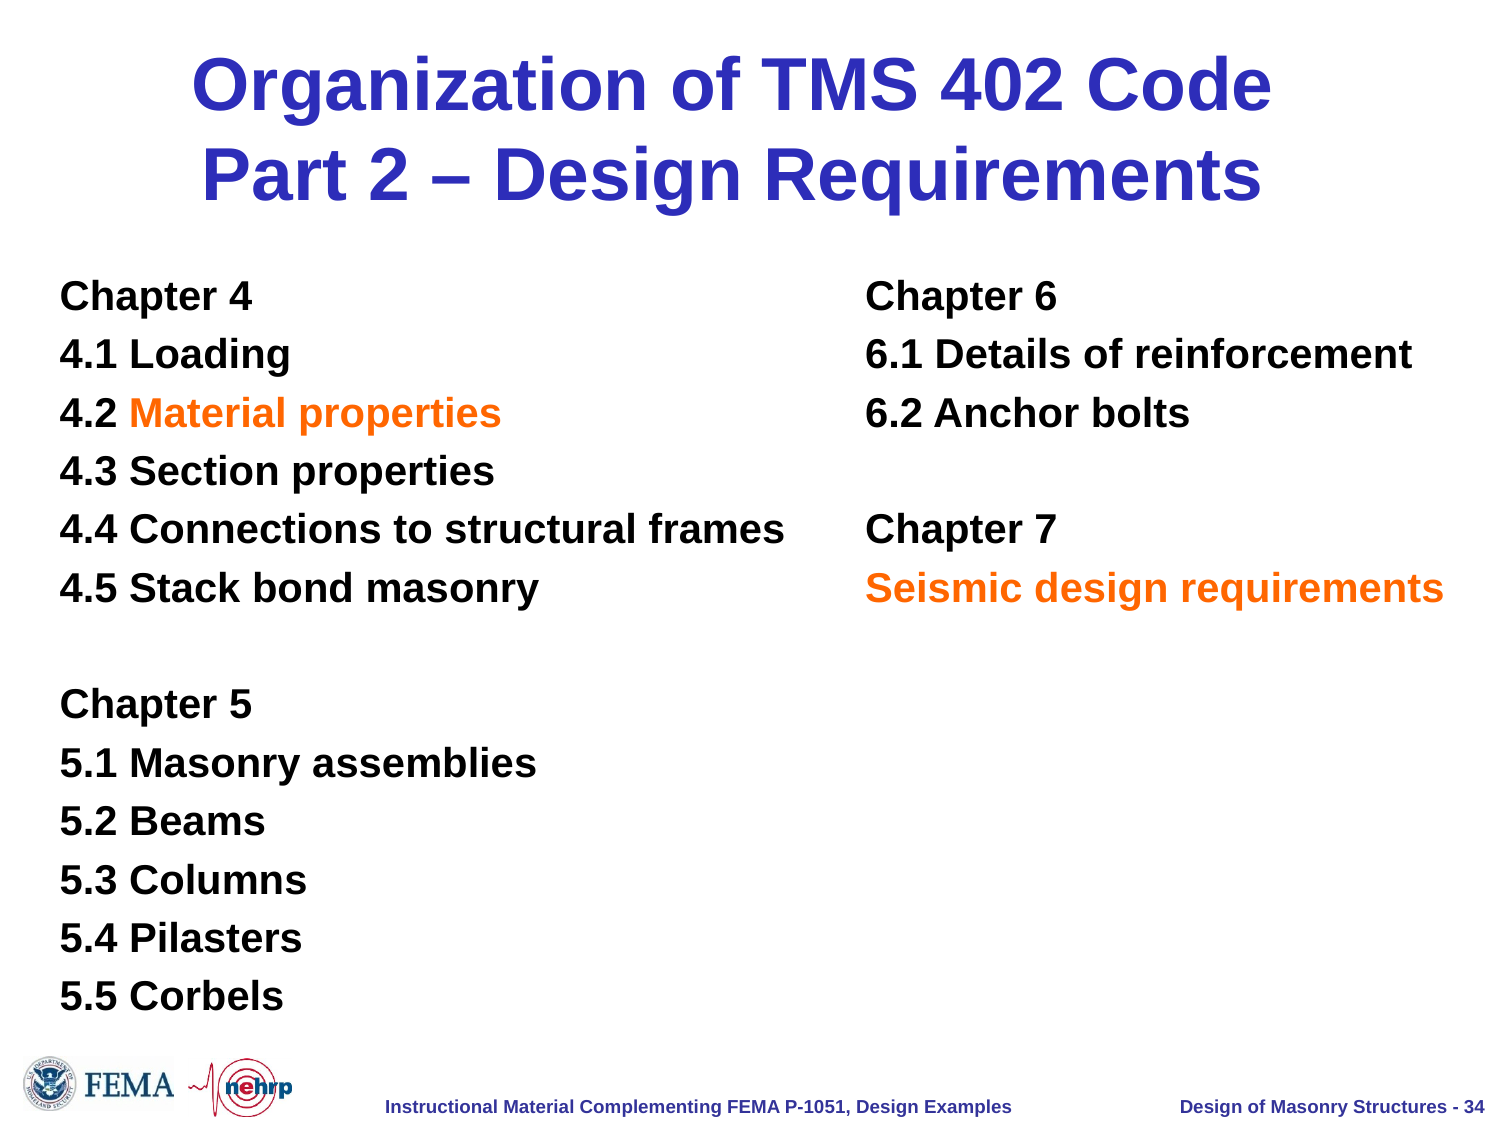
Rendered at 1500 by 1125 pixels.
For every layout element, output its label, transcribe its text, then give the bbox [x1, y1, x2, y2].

picture [23, 1056, 174, 1111]
slide_number Design of Masonry Structures - 34 [1042, 1077, 1500, 1125]
title Organization of TMS 402 Code Part 2 – Design Requirements [44, 35, 1423, 215]
list Chapter 6 6.1 Details of reinforcement 6.2 Anchor bolts Chapter 7 Seismic design requirements [850, 261, 1500, 877]
list Chapter 4 4.1 Loading 4.2 Material properties 4.3 Section properties 4.4 Connections to structural frames 4.5 Stack bond masonry Chapter 5 5.1 Masonry assemblies 5.2 Beams 5.3 Columns 5.4 Pilasters 5.5 Corbels [44, 261, 810, 1040]
footer Instructional Material Complementing FEMA P-1051, Design Examples [337, 1087, 1042, 1125]
picture [188, 1058, 292, 1117]
